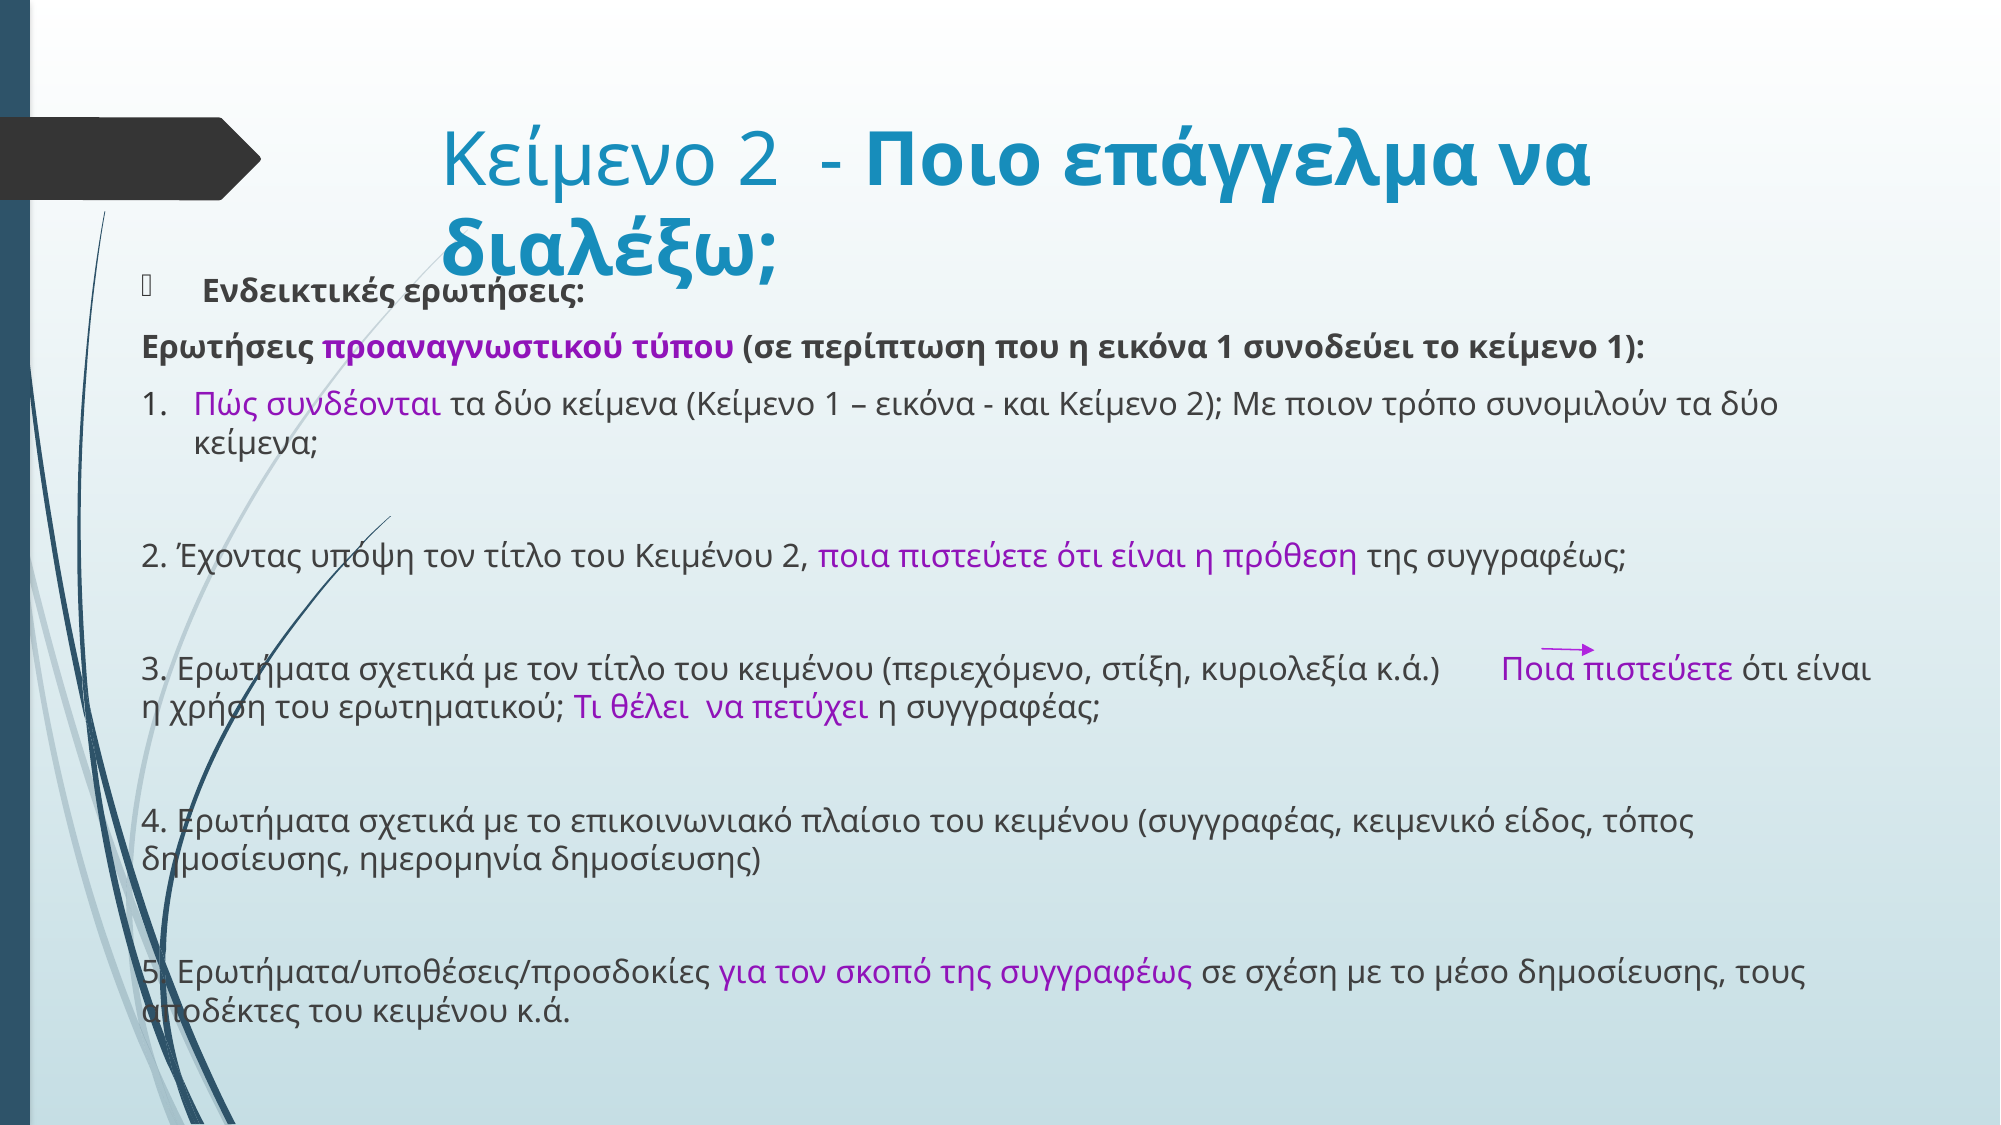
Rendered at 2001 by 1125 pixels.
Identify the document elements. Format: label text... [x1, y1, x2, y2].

list Ενδεικτικές ερωτήσεις: Ερωτήσεις προαναγνωστικού τύπου (σε περίπτωση που η εικόνα 1 συνοδεύει το κείμενο 1): Πώς συνδέονται τα δύο κείμενα (Κείμενο 1 – εικόνα - και Κείμενο 2); Με ποιον τρόπο συνομιλούν τα δύο κείμενα; 2. Έχοντας υπόψη τον τίτλο του Κειμένου 2, ποια πιστεύετε ότι είναι η πρόθεση της συγγραφέως; 3. Ερωτήματα σχετικά με τον τίτλο του κειμένου (περιεχόμενο, στίξη, κυριολεξία κ.ά.) Ποια πιστεύετε ότι είναι η χρήση του ερωτηματικού; Τι θέλει να πετύχει η συγγραφέας; 4. Ερωτήματα σχετικά με το επικοινωνιακό πλαίσιο του κειμένου (συγγραφέας, κειμενικό είδος, τόπος δημοσίευσης, ημερομηνία δημοσίευσης) 5. Ερωτήματα/υποθέσεις/προσδοκίες για τον σκοπό της συγγραφέως σε σχέση με το μέσο δημοσίευσης, τους αποδέκτες του κειμένου κ.ά. [126, 262, 1888, 1101]
title Κείμενο 2 - Ποιο επάγγελμα να διαλέξω; [425, 102, 1888, 262]
